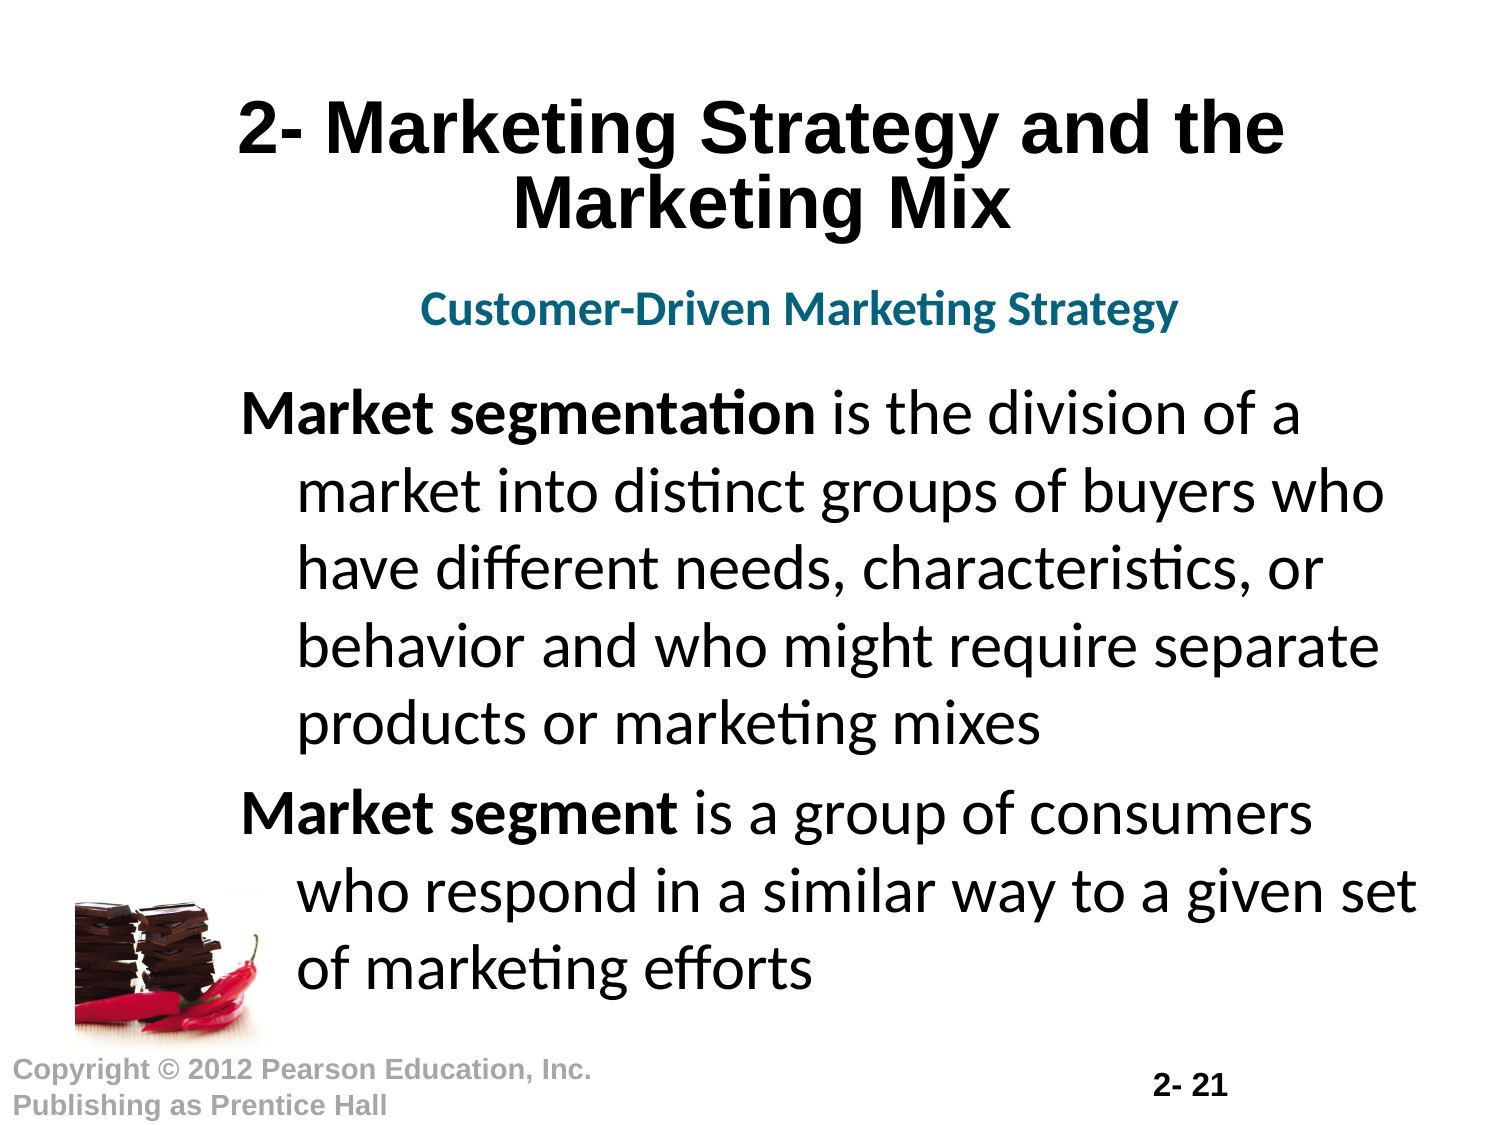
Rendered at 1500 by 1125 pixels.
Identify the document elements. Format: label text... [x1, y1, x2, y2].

list Market segmentation is the division of a market into distinct groups of buyers who have different needs, characteristics, or behavior and who might require separate products or marketing mixes Market segment is a group of consumers who respond in a similar way to a given set of marketing efforts [224, 362, 1438, 988]
list Customer-Driven Marketing Strategy [99, 274, 1500, 338]
picture [75, 887, 275, 1054]
title 2- Marketing Strategy and the Marketing Mix [124, 74, 1401, 263]
